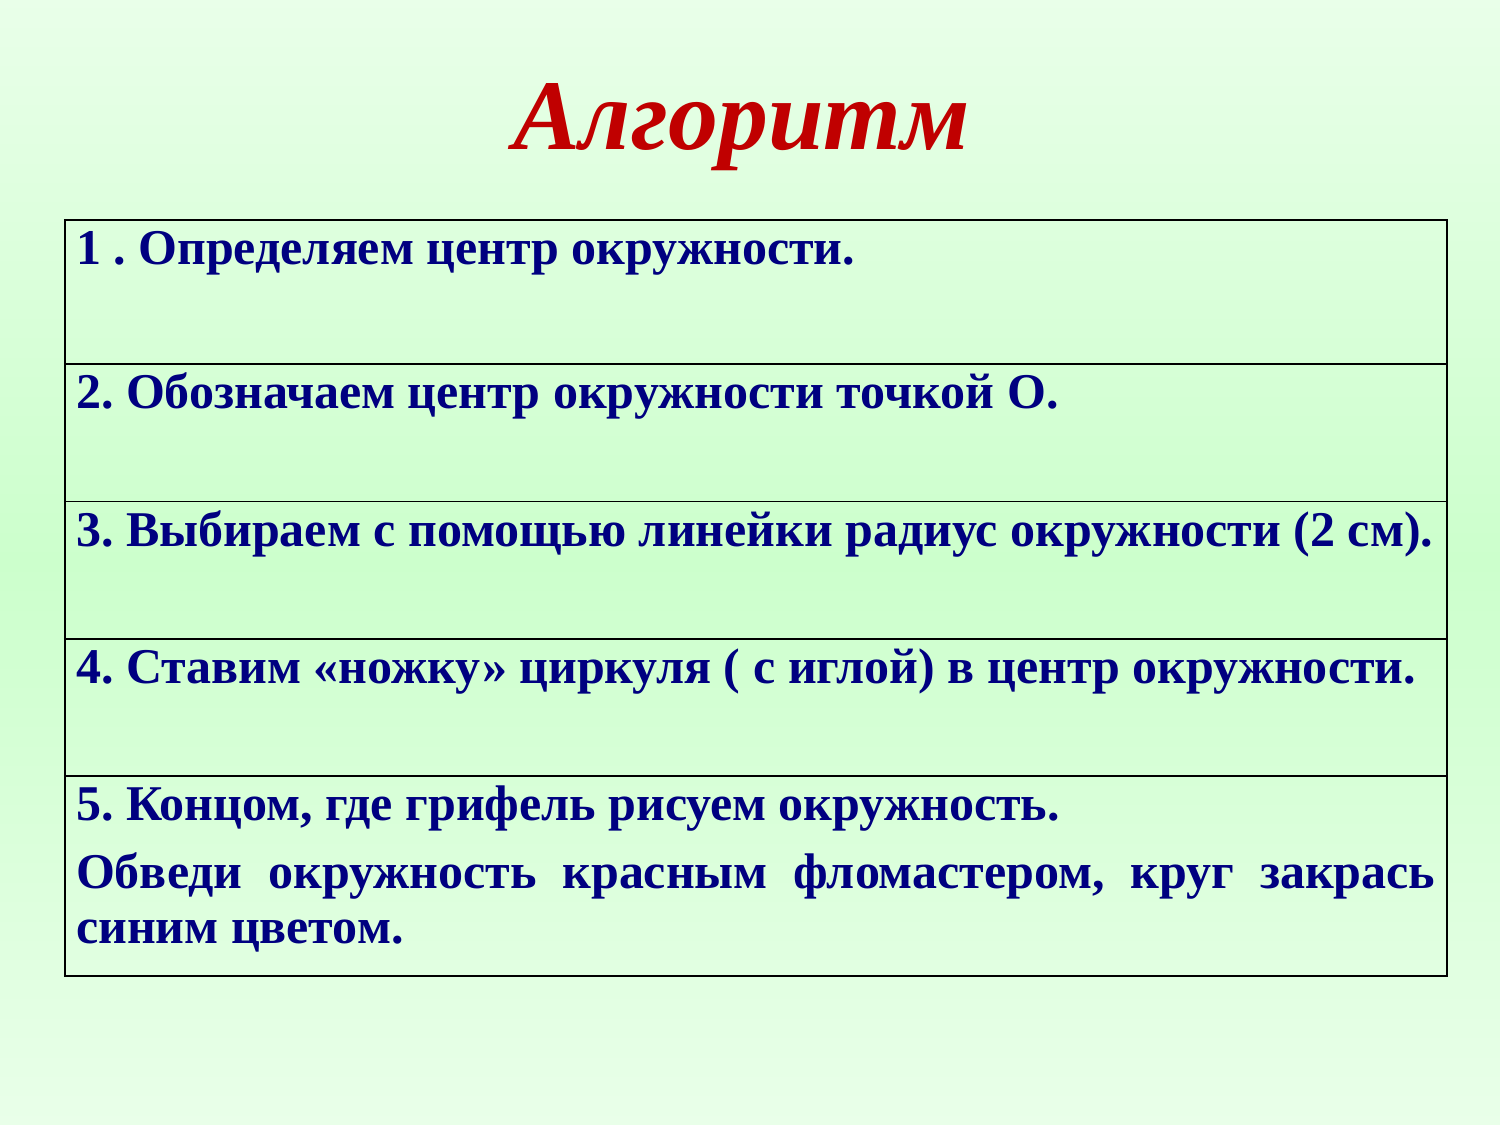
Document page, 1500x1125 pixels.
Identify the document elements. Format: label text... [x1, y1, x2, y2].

table_cell 4. Ставим «ножку» циркуля ( с иглой) в центр окружности. [66, 640, 1446, 775]
table_header 1 . Определяем центр окружности. [66, 221, 1446, 363]
table_cell 5. Концом, где грифель рисуем окружность. Обведи окружность красным фломастером, круг закрась синим цветом. [66, 777, 1446, 975]
table_cell 2. Обозначаем центр окружности точкой О. [66, 365, 1446, 501]
table_cell 3. Выбираем с помощью линейки радиус окружности (2 см). [66, 502, 1446, 638]
text_box Алгоритм [194, 42, 1289, 178]
